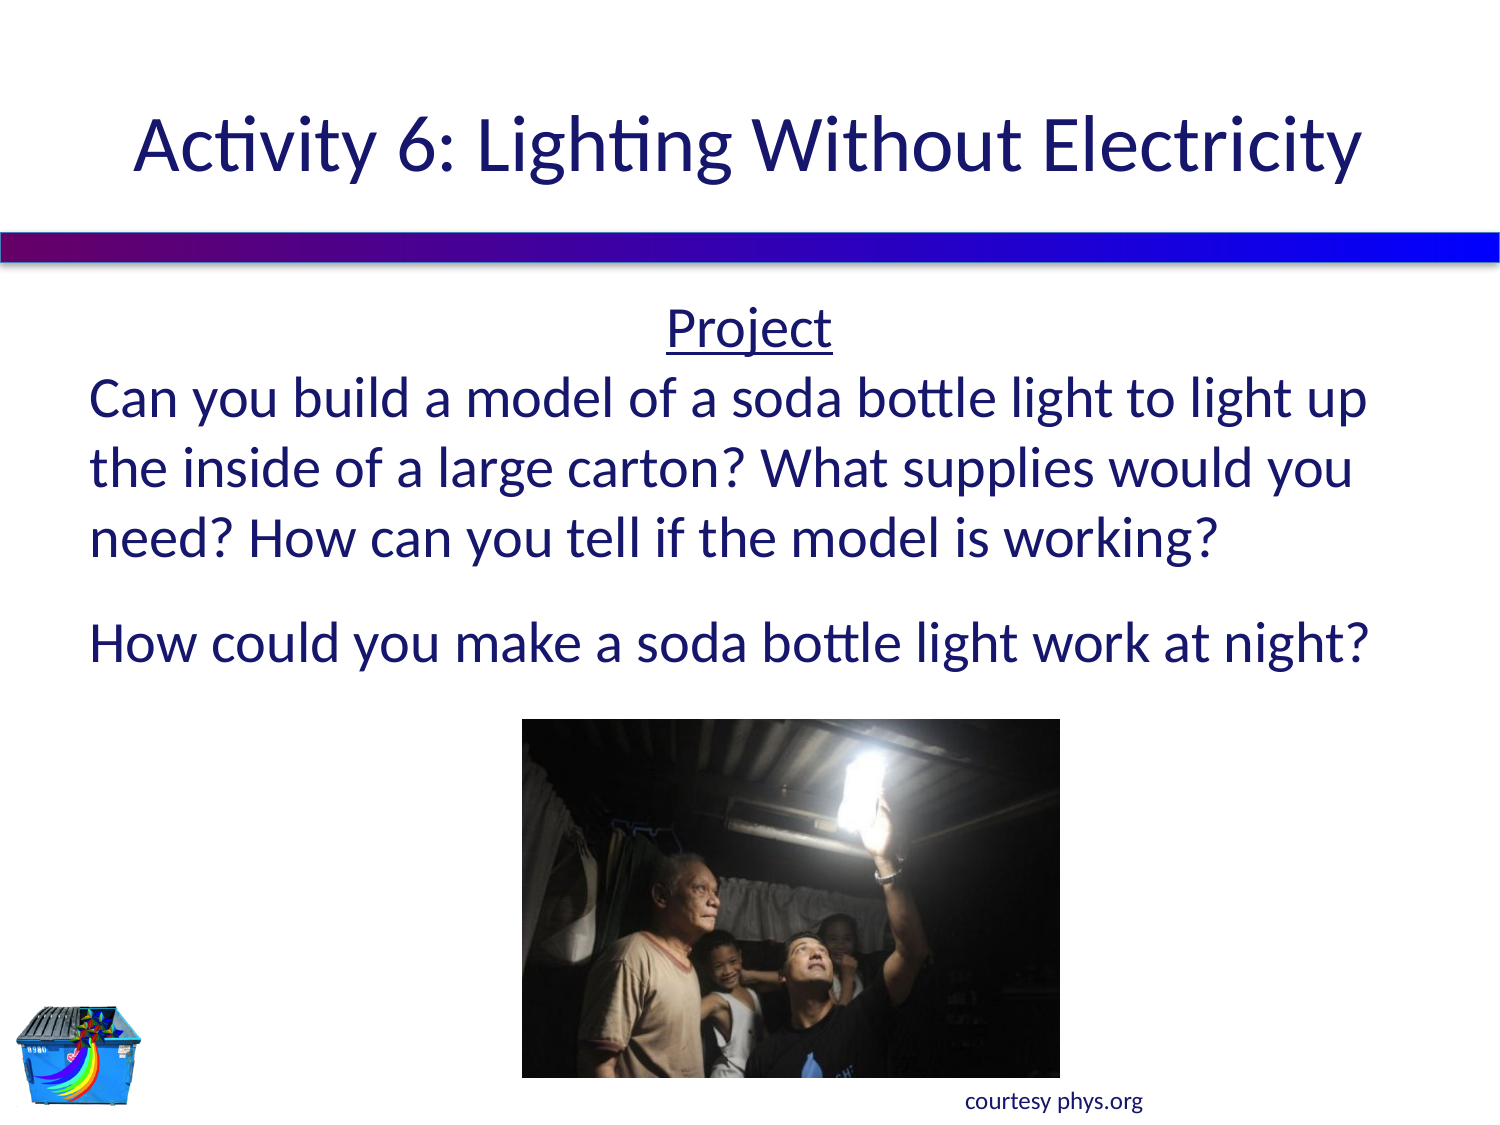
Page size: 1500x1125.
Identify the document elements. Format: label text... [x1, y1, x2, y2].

text_box Project Can you build a model of a soda bottle light to light up the inside of a large carton? What supplies would you need? How can you tell if the model is working? How could you make a soda bottle light work at night? [74, 282, 1425, 682]
text_box courtesy phys.org [950, 1077, 1172, 1122]
picture [14, 1004, 143, 1107]
picture [521, 718, 1060, 1078]
title Activity 6: Lighting Without Electricity [75, 45, 1425, 233]
